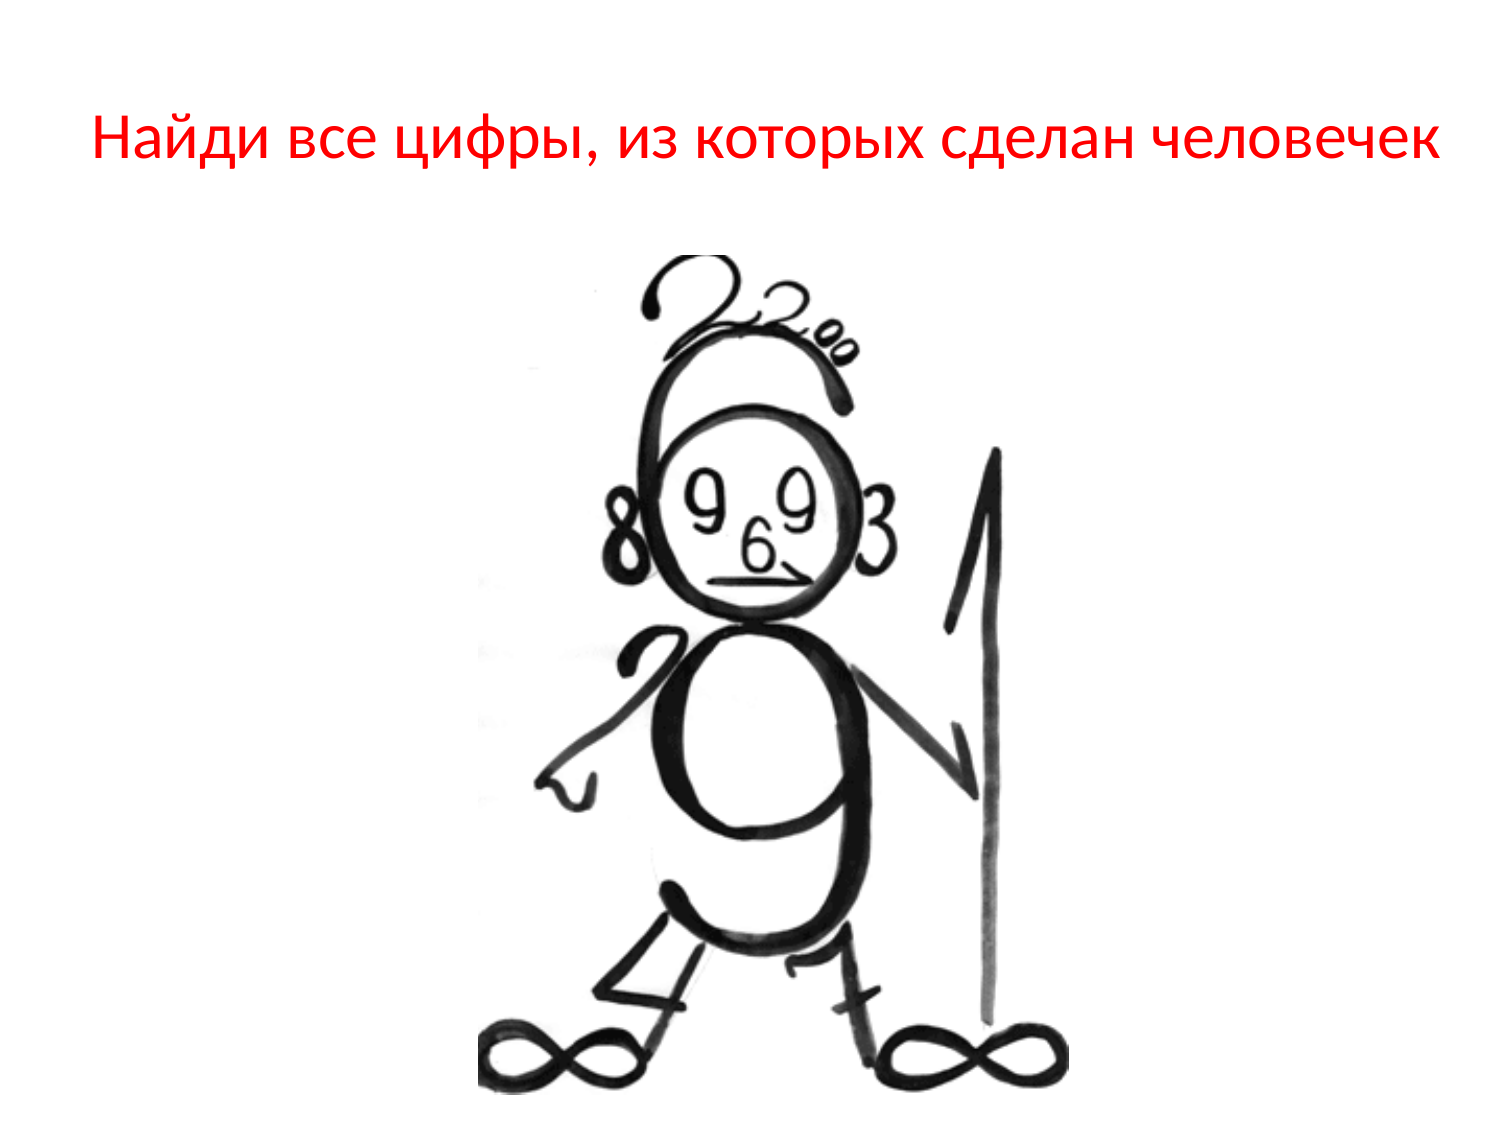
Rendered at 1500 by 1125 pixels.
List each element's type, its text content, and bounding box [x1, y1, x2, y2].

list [478, 255, 1070, 1095]
title Найди все цифры, из которых сделан человечек [75, 45, 1459, 220]
